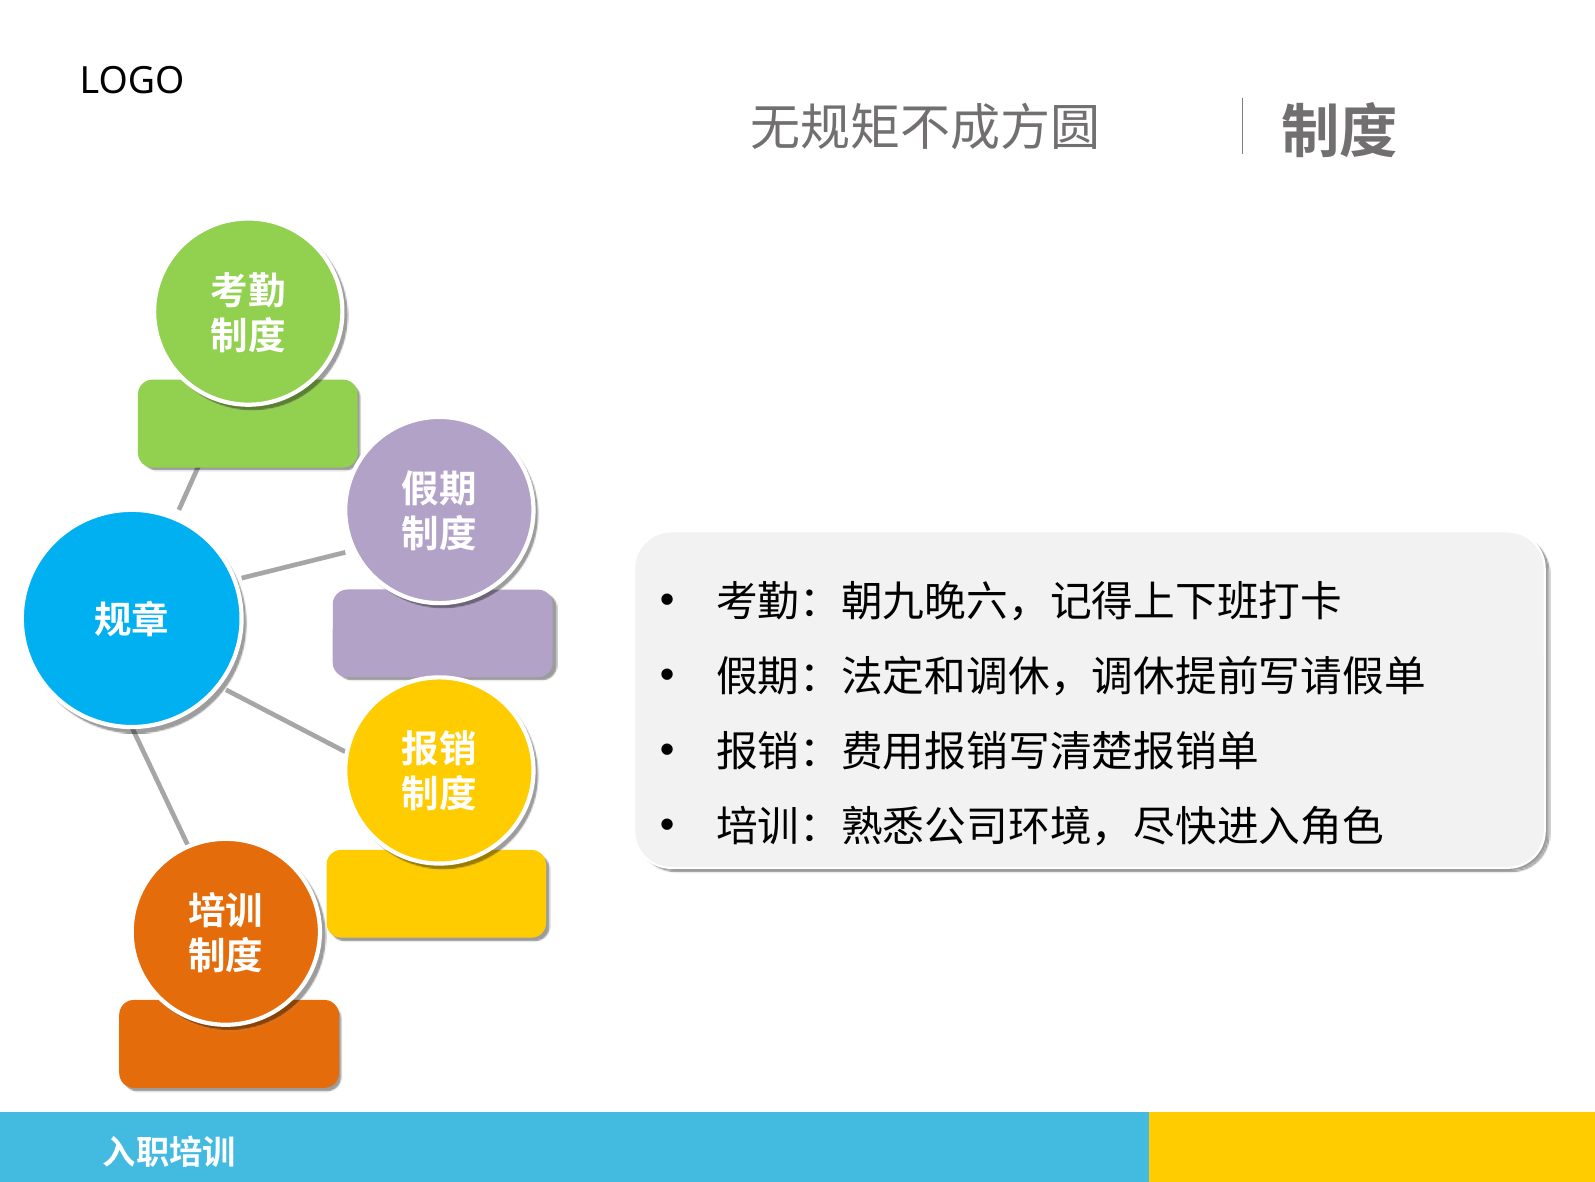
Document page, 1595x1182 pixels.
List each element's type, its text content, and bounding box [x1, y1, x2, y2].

text_box [119, 999, 340, 1088]
text_box 假期 制度 [345, 416, 534, 604]
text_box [131, 726, 203, 876]
text_box [231, 379, 358, 468]
text_box [326, 849, 547, 938]
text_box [225, 689, 346, 752]
text_box [332, 589, 553, 678]
text_box 报销 制度 [345, 677, 534, 864]
title 无规矩不成方圆 [318, 58, 1501, 193]
text_box 考勤：朝九晚六，记得上下班打卡 假期：法定和调休，调休提前写请假单 报销：费用报销写清楚报销单 培训：熟悉公司环境，尽快进入角色 [634, 531, 1545, 868]
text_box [241, 552, 346, 579]
text_box 培训 制度 [131, 838, 320, 1025]
text_box [137, 379, 210, 468]
text_box 规章 [21, 509, 242, 727]
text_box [178, 404, 227, 511]
text_box 制度 [1267, 86, 1414, 172]
text_box 考勤 制度 [154, 218, 343, 405]
